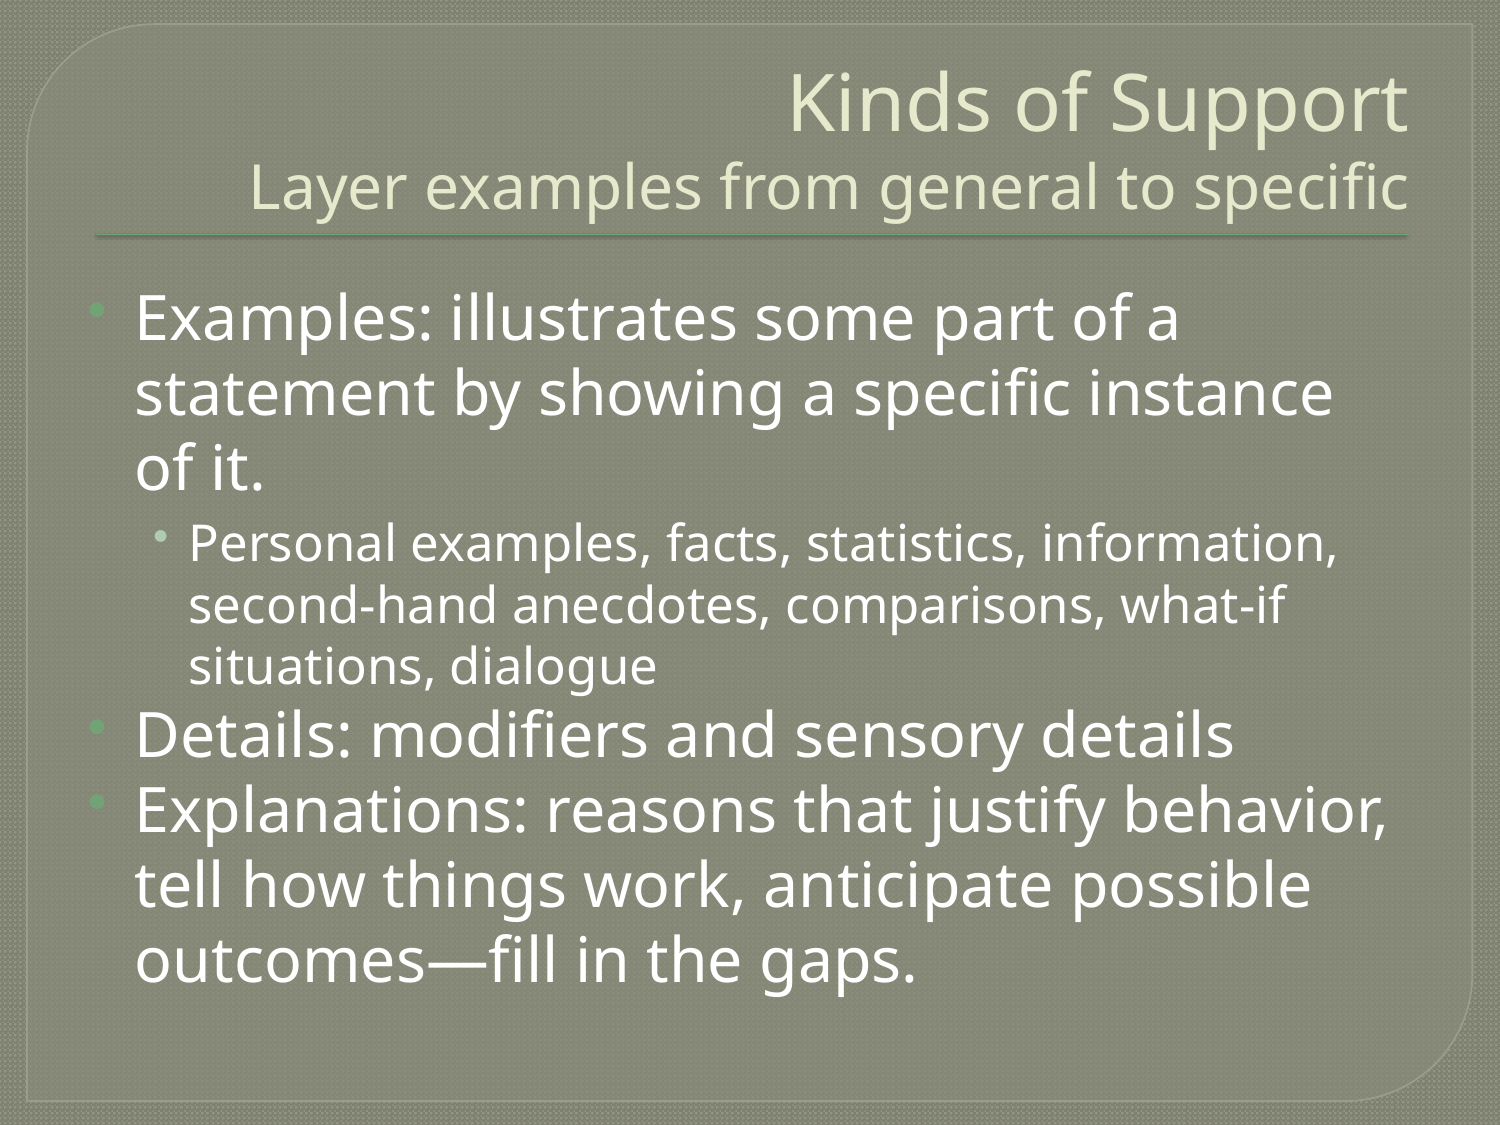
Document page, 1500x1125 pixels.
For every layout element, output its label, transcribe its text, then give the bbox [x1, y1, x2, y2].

title Kinds of Support Layer examples from general to specific [75, 41, 1425, 230]
list Examples: illustrates some part of a statement by showing a specific instance of it. Personal examples, facts, statistics, information, second-hand anecdotes, comparisons, what-if situations, dialogue Details: modifiers and sensory details Explanations: reasons that justify behavior, tell how things work, anticipate possible outcomes—fill in the gaps. [75, 270, 1425, 1013]
